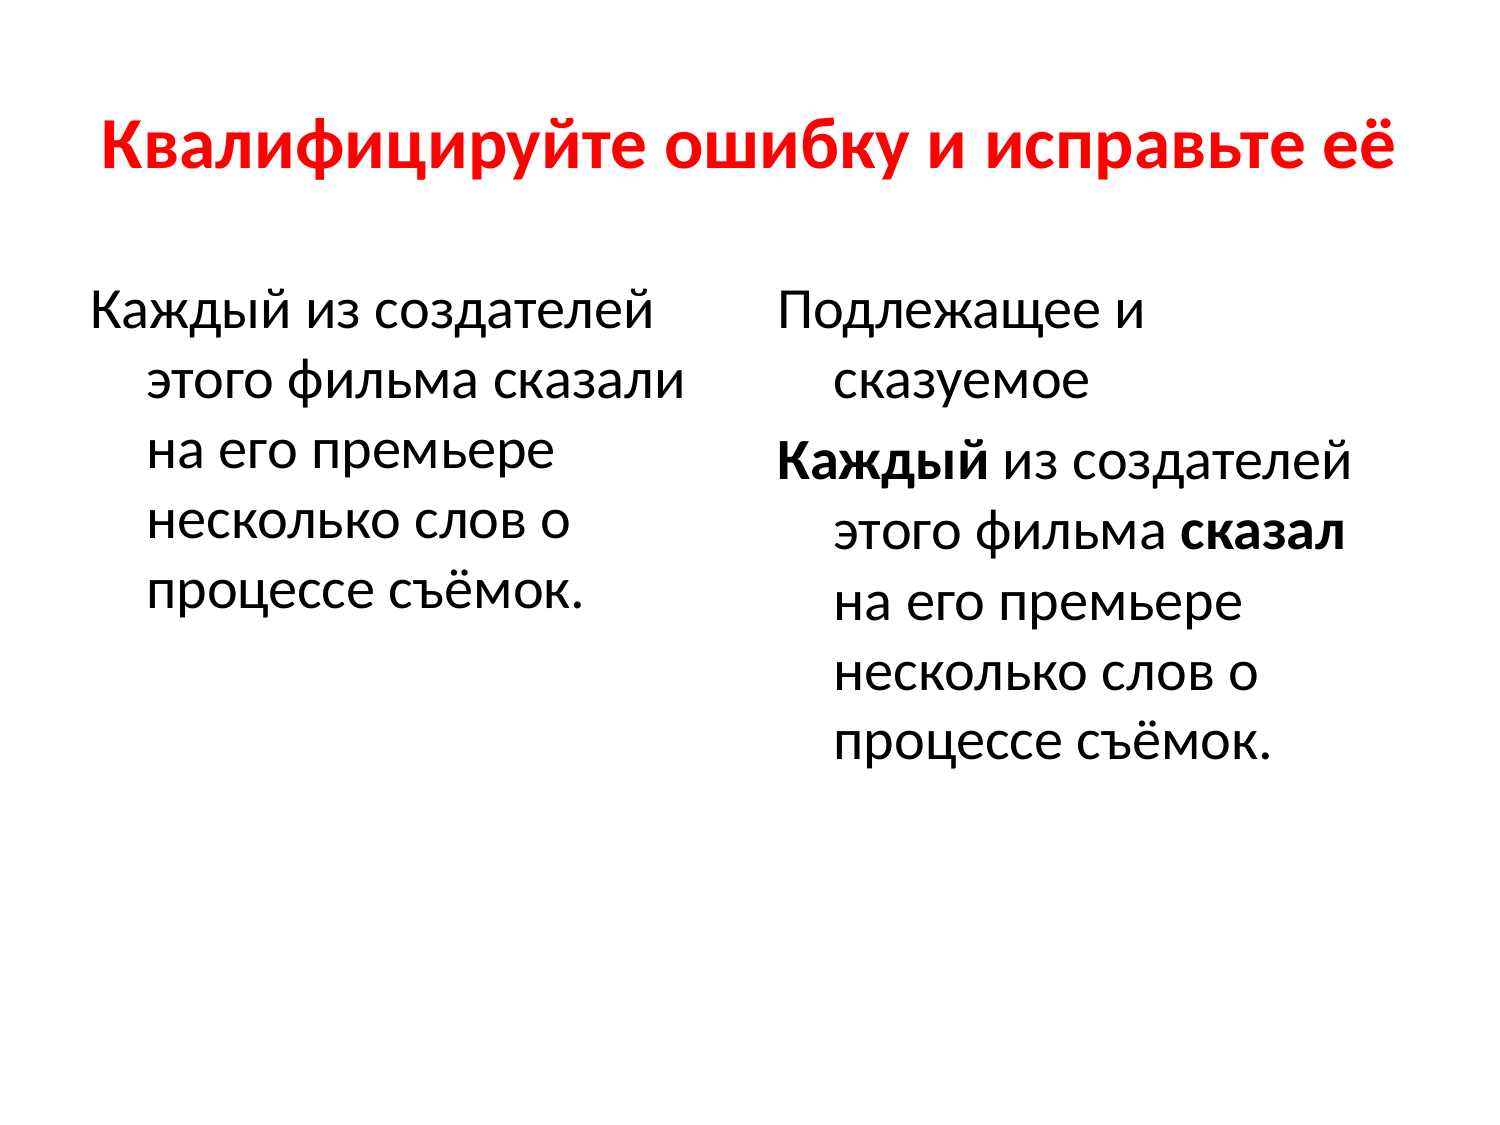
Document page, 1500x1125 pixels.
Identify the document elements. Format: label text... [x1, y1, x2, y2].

list Каждый из создателей этого фильма сказали на его премьере несколько слов о процессе съёмок. [75, 262, 738, 1005]
list Подлежащее и сказуемое Каждый из создателей этого фильма сказал на его премьере несколько слов о процессе съёмок. [762, 262, 1425, 1005]
title Квалифицируйте ошибку и исправьте её [75, 45, 1425, 233]
